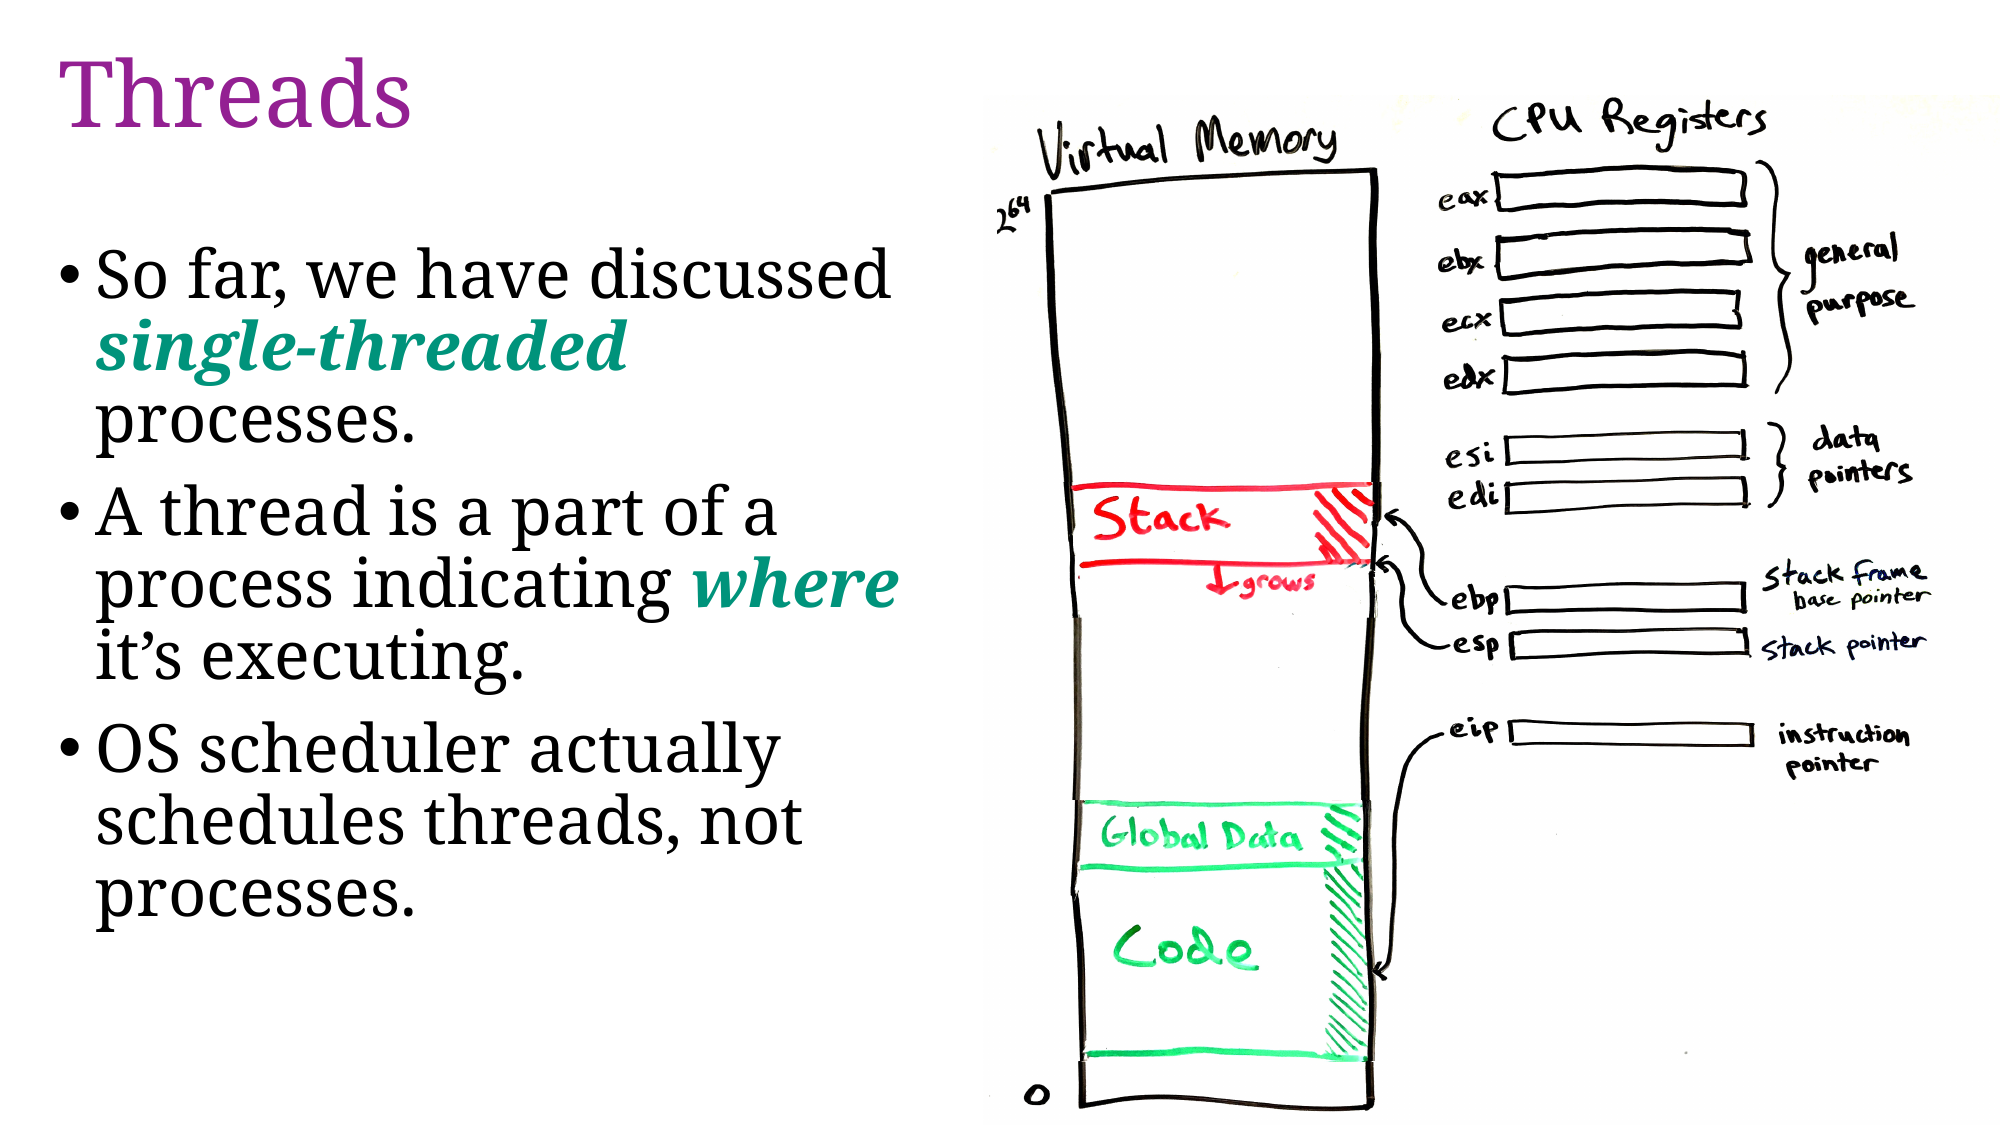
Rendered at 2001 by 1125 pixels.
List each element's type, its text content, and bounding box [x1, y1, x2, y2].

title Threads [43, 25, 1953, 171]
picture [983, 95, 2000, 1125]
list So far, we have discussed single-threaded processes. A thread is a part of a process indicating where it’s executing. OS scheduler actually schedules threads, not processes. [43, 233, 951, 1050]
